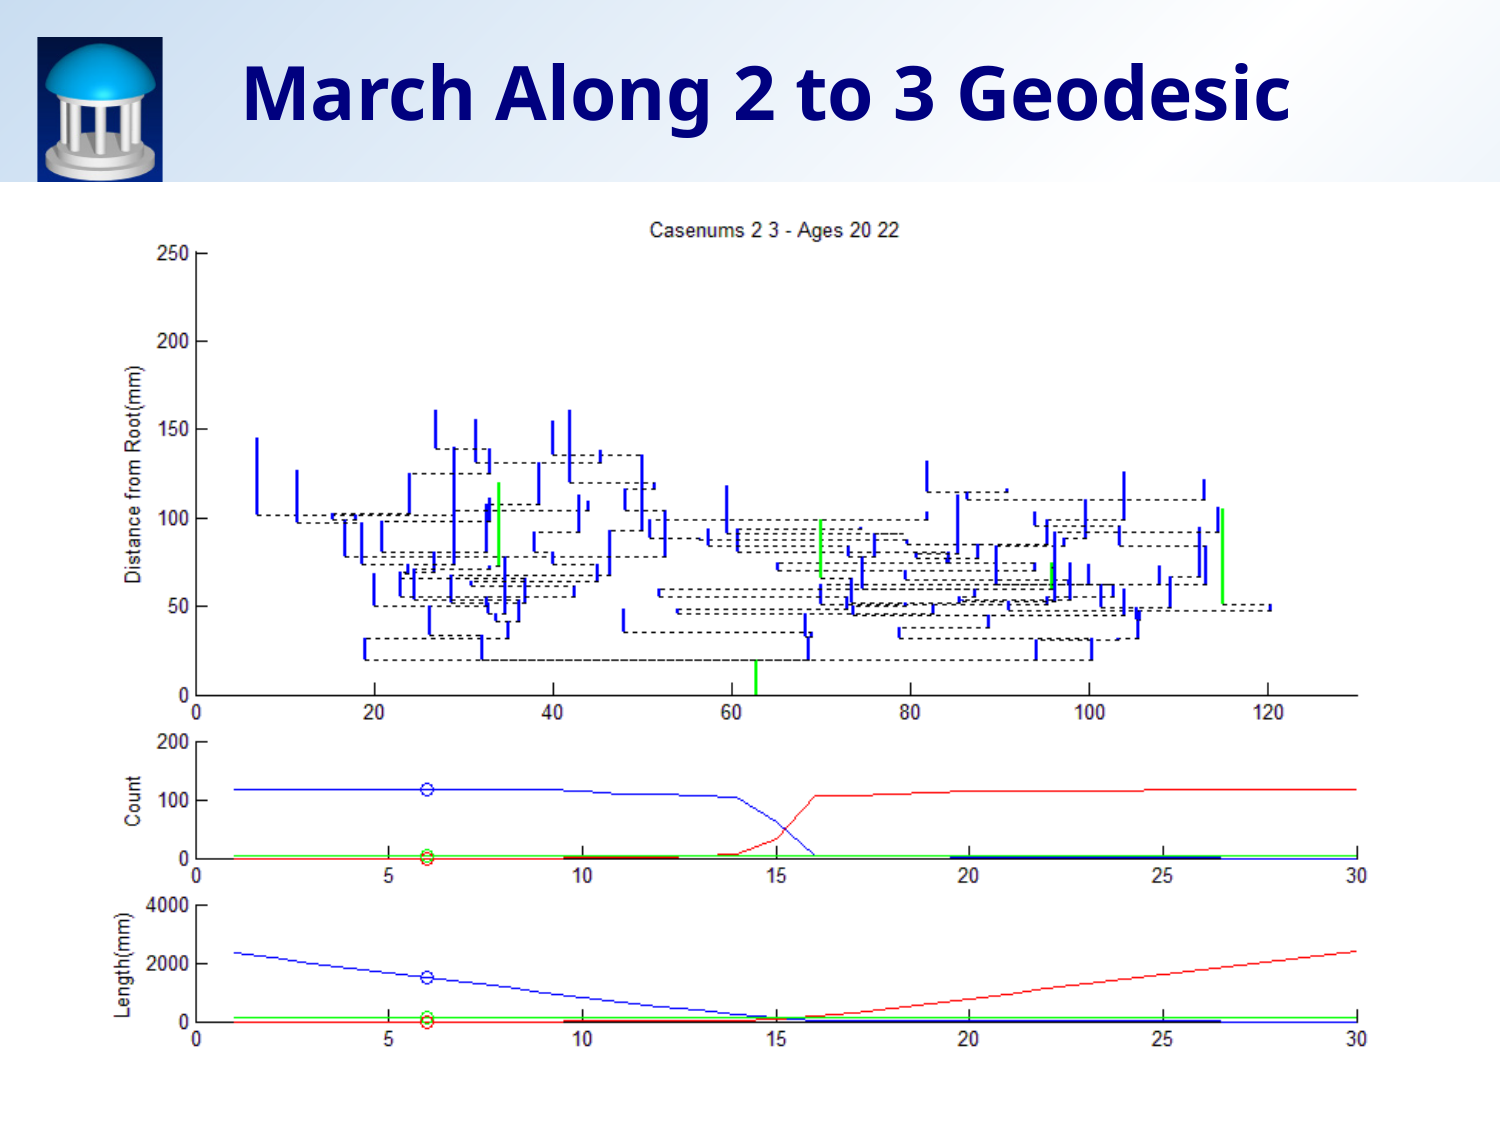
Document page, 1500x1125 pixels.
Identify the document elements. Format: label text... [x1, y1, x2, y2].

picture [0, 182, 1500, 1125]
title March Along 2 to 3 Geodesic [224, 24, 1438, 156]
